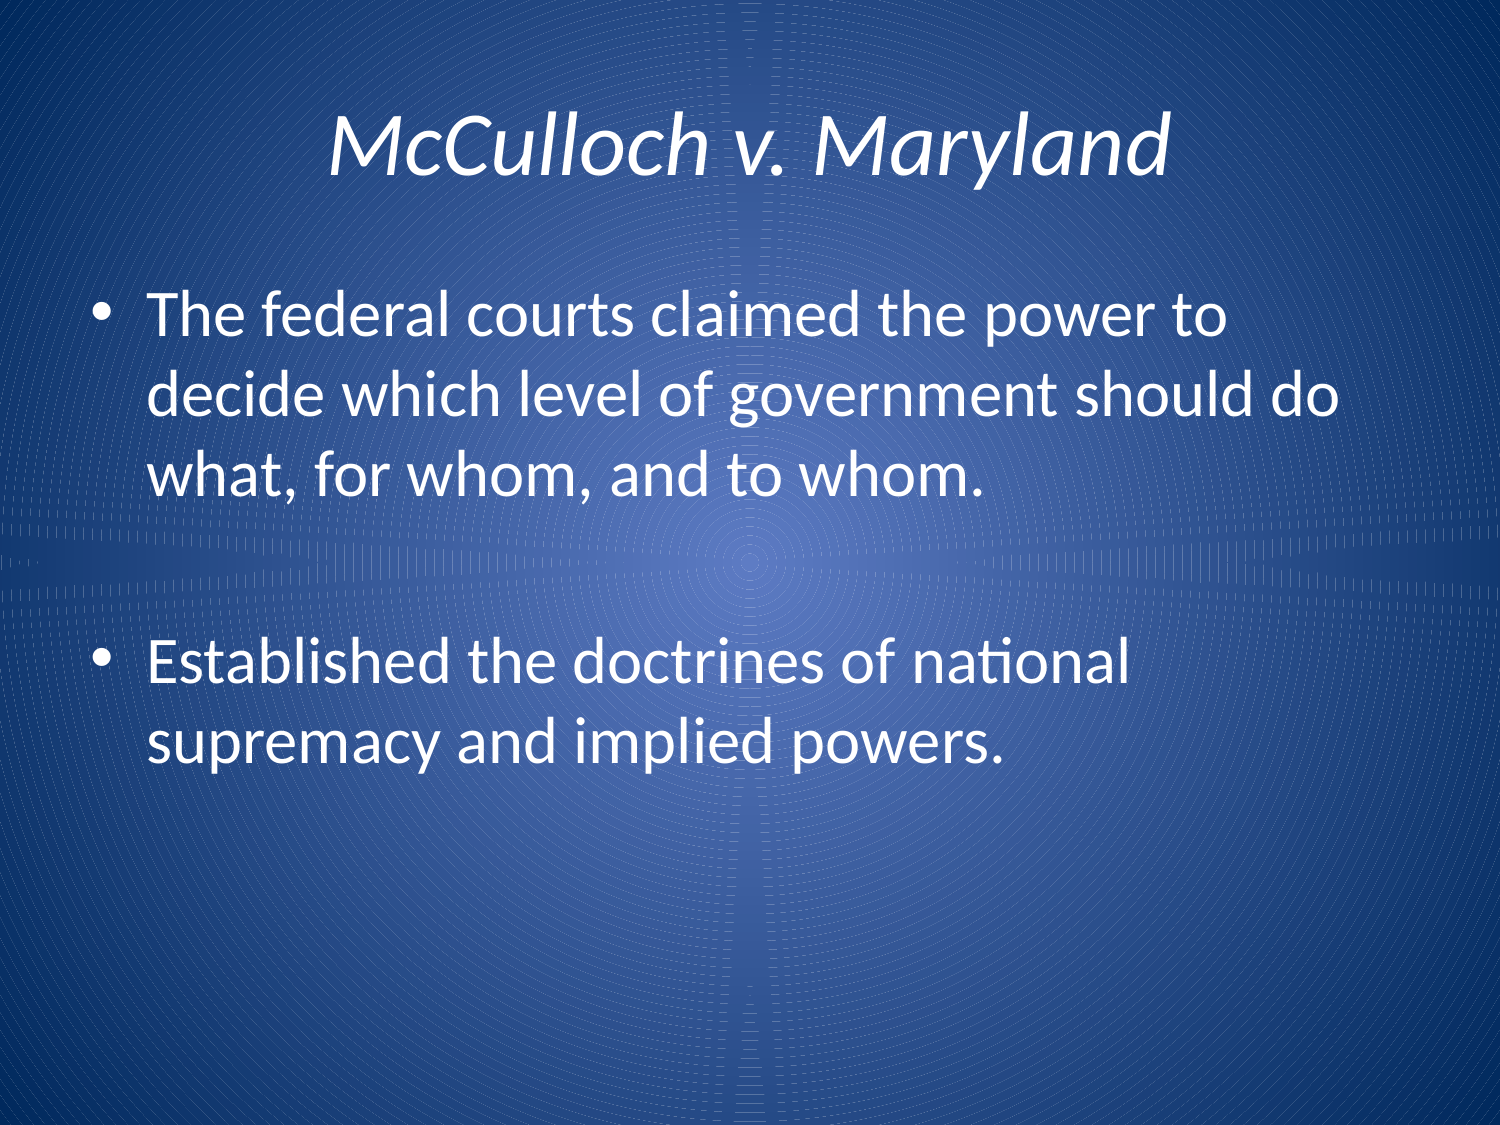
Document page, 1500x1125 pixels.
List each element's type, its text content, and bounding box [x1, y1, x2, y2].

list The federal courts claimed the power to decide which level of government should do what, for whom, and to whom. Established the doctrines of national supremacy and implied powers. [75, 262, 1425, 1005]
title McCulloch v. Maryland [75, 45, 1425, 233]
